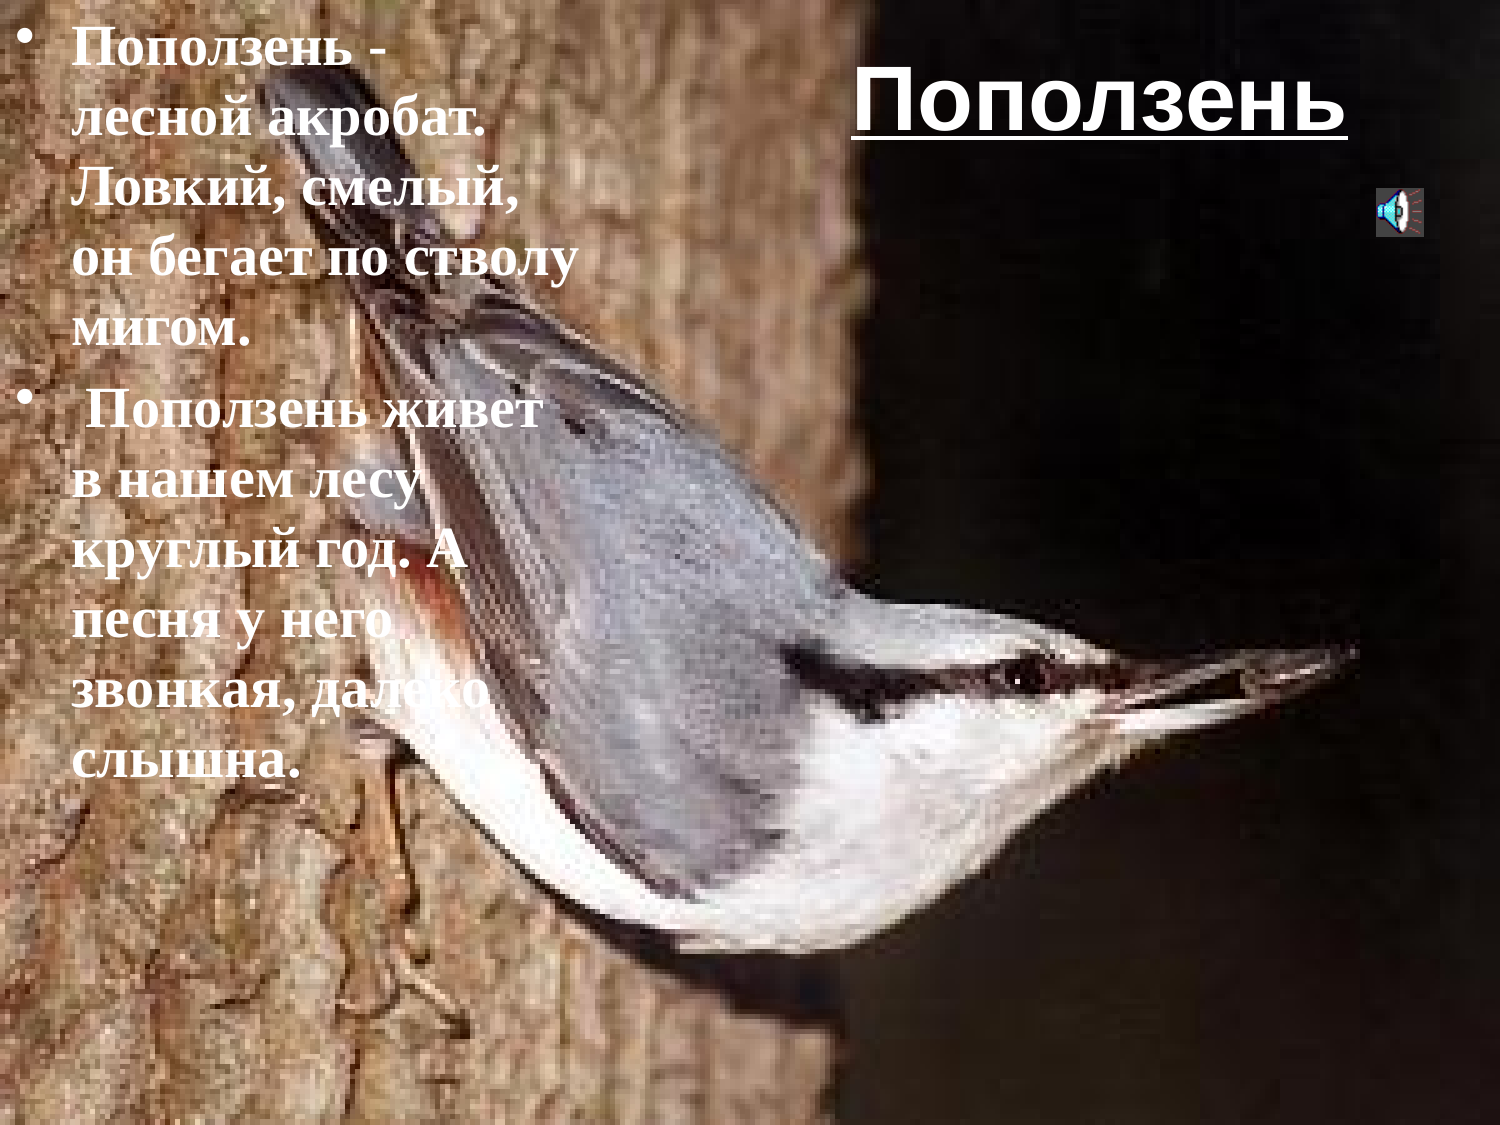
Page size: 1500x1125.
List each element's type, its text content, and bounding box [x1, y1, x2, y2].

list Поползень - лесной акробат. Ловкий, смелый, он бегает по стволу мигом. Поползень живет в нашем лесу круглый год. А песня у него звонкая, далеко слышна. [0, 0, 601, 1038]
title Поползень [762, 0, 1438, 188]
picture [0, 0, 1500, 1125]
